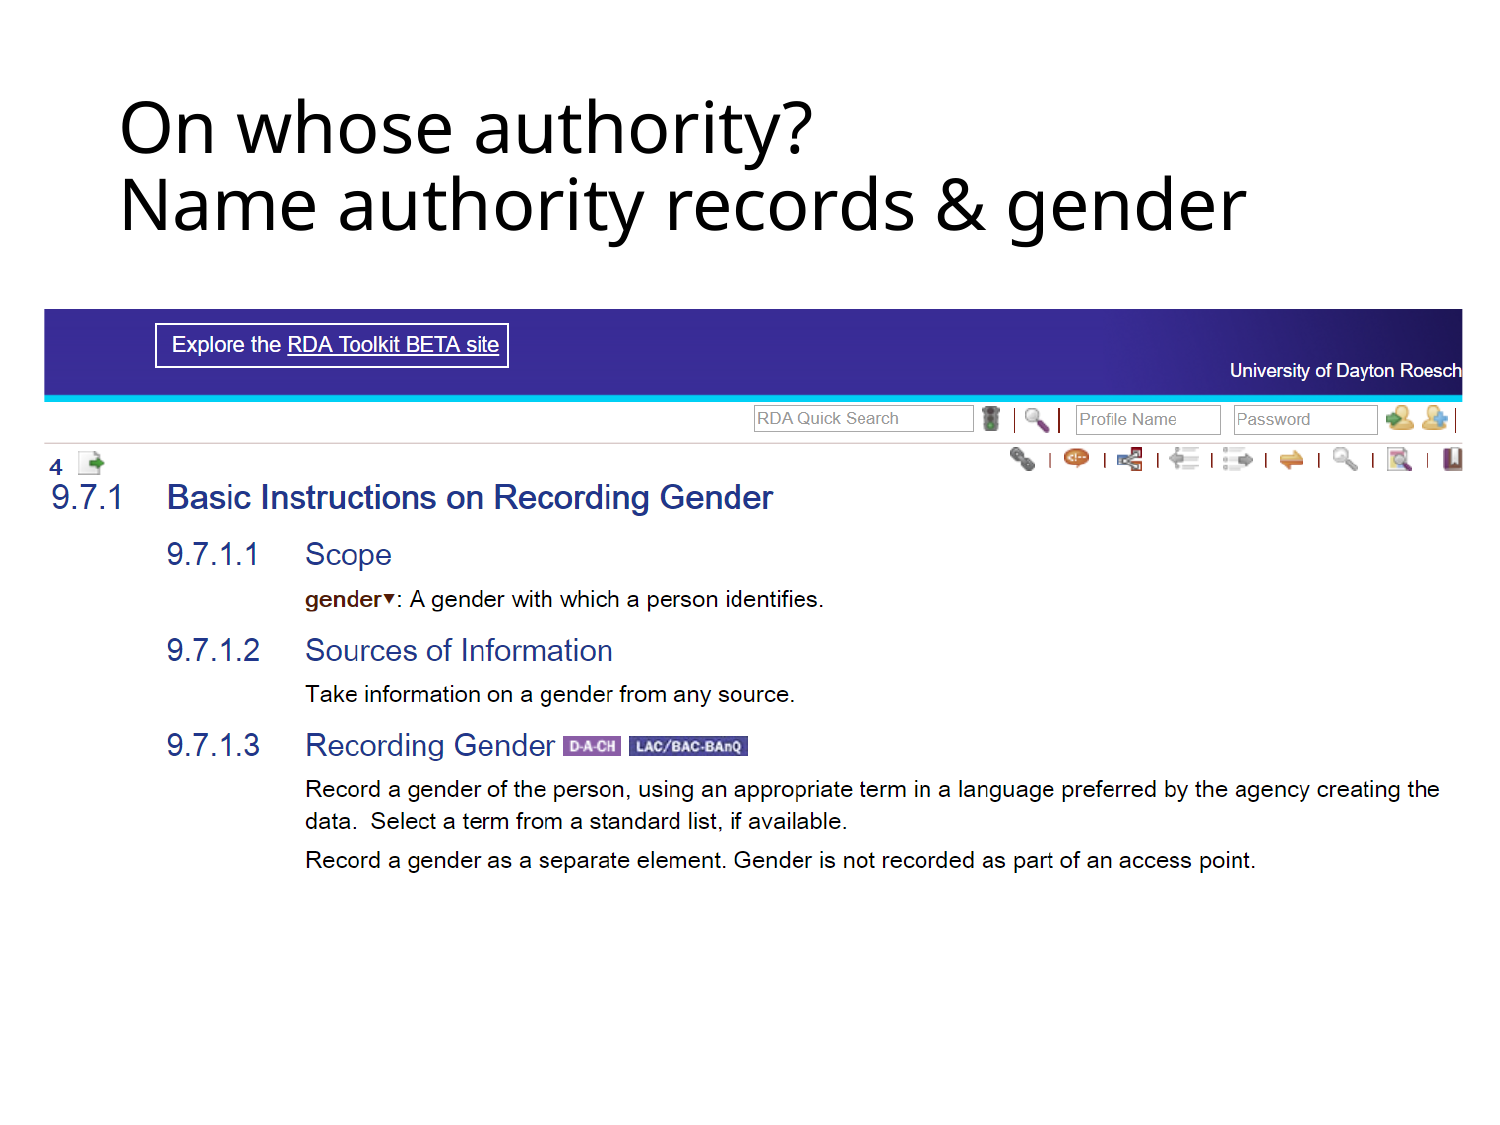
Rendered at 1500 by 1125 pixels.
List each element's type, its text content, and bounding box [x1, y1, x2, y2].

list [44, 309, 1463, 888]
title On whose authority? Name authority records & gender [103, 59, 1397, 278]
